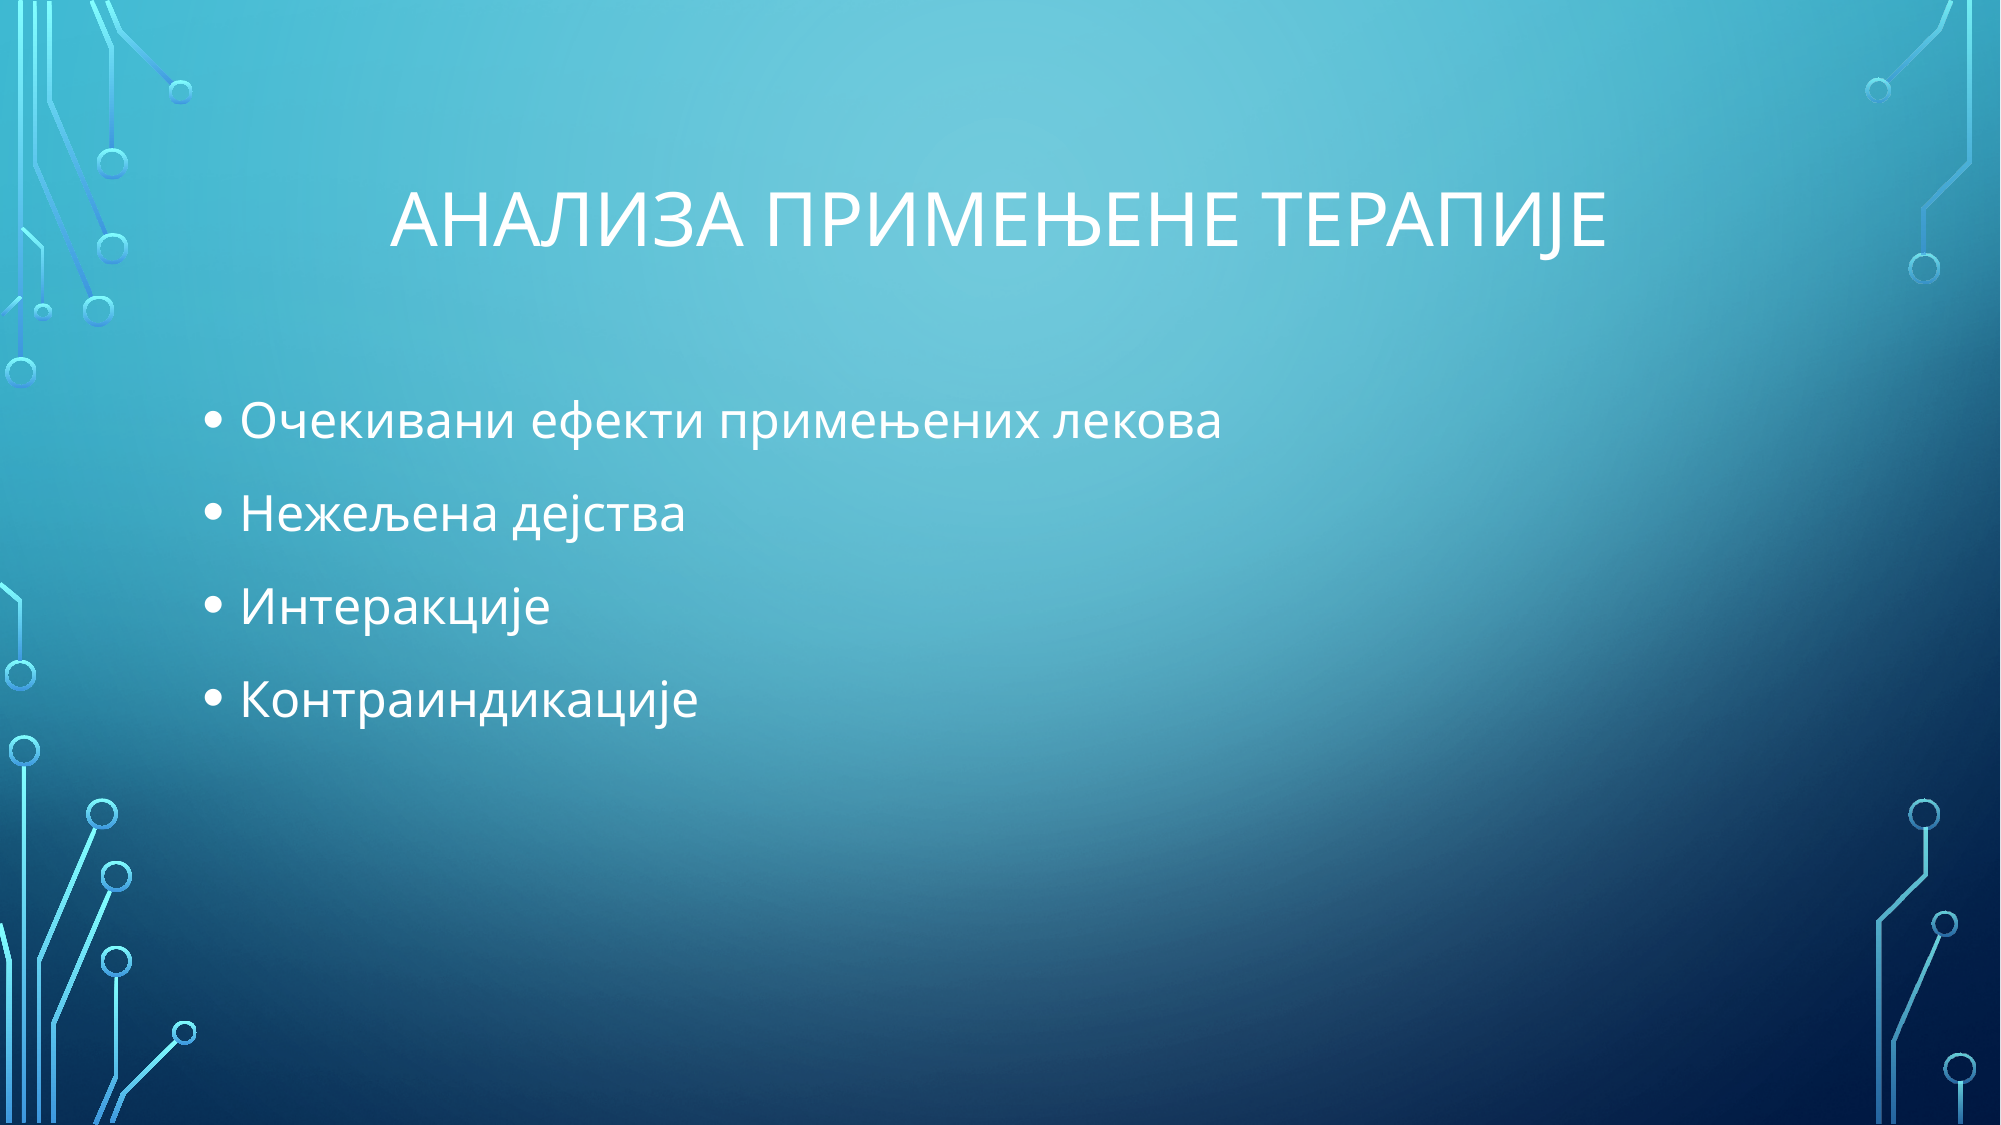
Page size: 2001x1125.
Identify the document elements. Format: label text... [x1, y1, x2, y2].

title Анализа примењене терапије [187, 101, 1813, 344]
list Очекивани ефекти примењених лекова Нежељена дејства Интеракције Контраиндикације [187, 369, 1813, 950]
